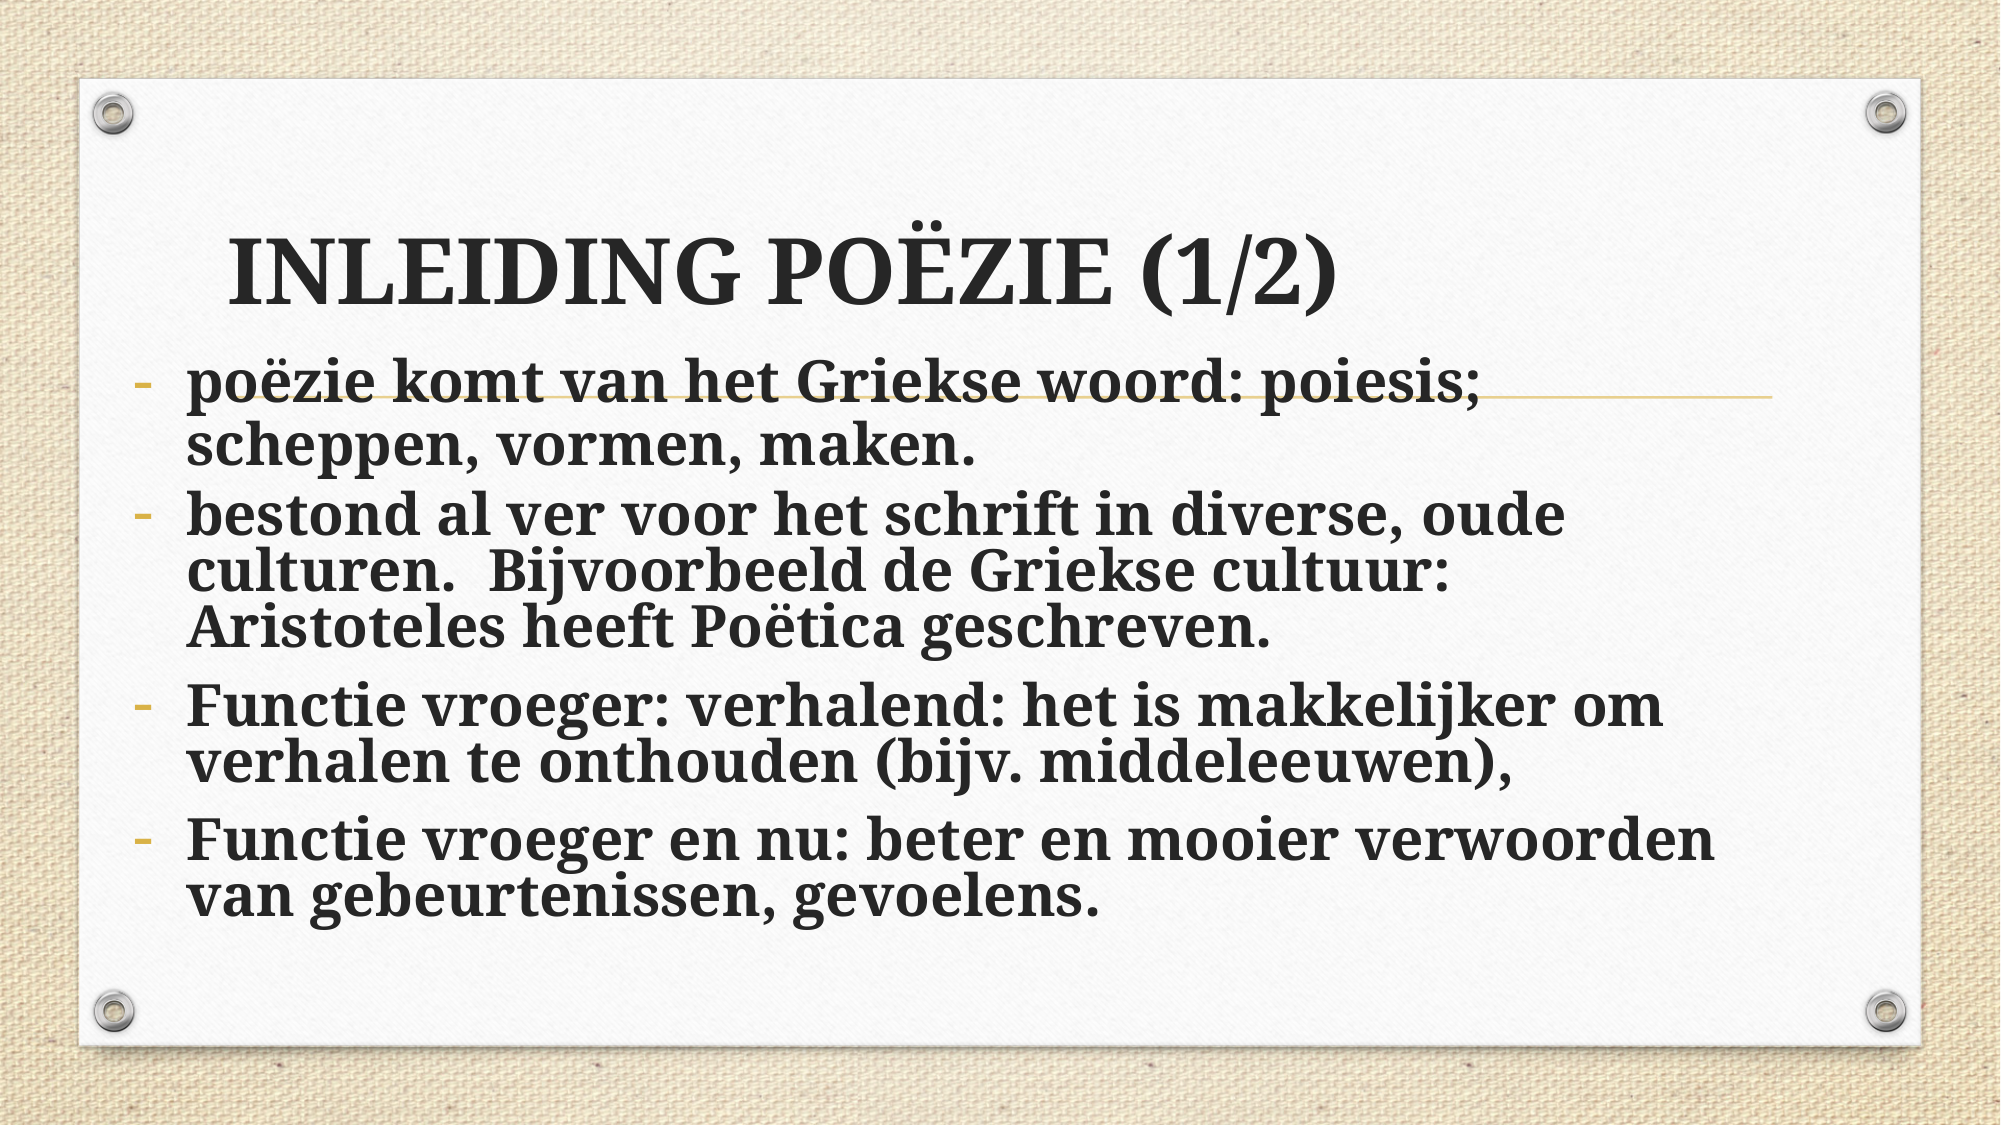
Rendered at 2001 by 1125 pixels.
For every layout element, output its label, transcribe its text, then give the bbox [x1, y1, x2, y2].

title INLEIDING POËZIE (1/2) [212, 161, 1788, 262]
picture [0, 0, 2001, 1125]
list poëzie komt van het Griekse woord: poiesis; scheppen, vormen, maken. bestond al ver voor het schrift in diverse, oude culturen. Bijvoorbeeld de Griekse cultuur: Aristoteles heeft Poëtica geschreven. Functie vroeger: verhalend: het is makkelijker om verhalen te onthouden (bijv. middeleeuwen), Functie vroeger en nu: beter en mooier verwoorden van gebeurtenissen, gevoelens. [100, 262, 1788, 965]
